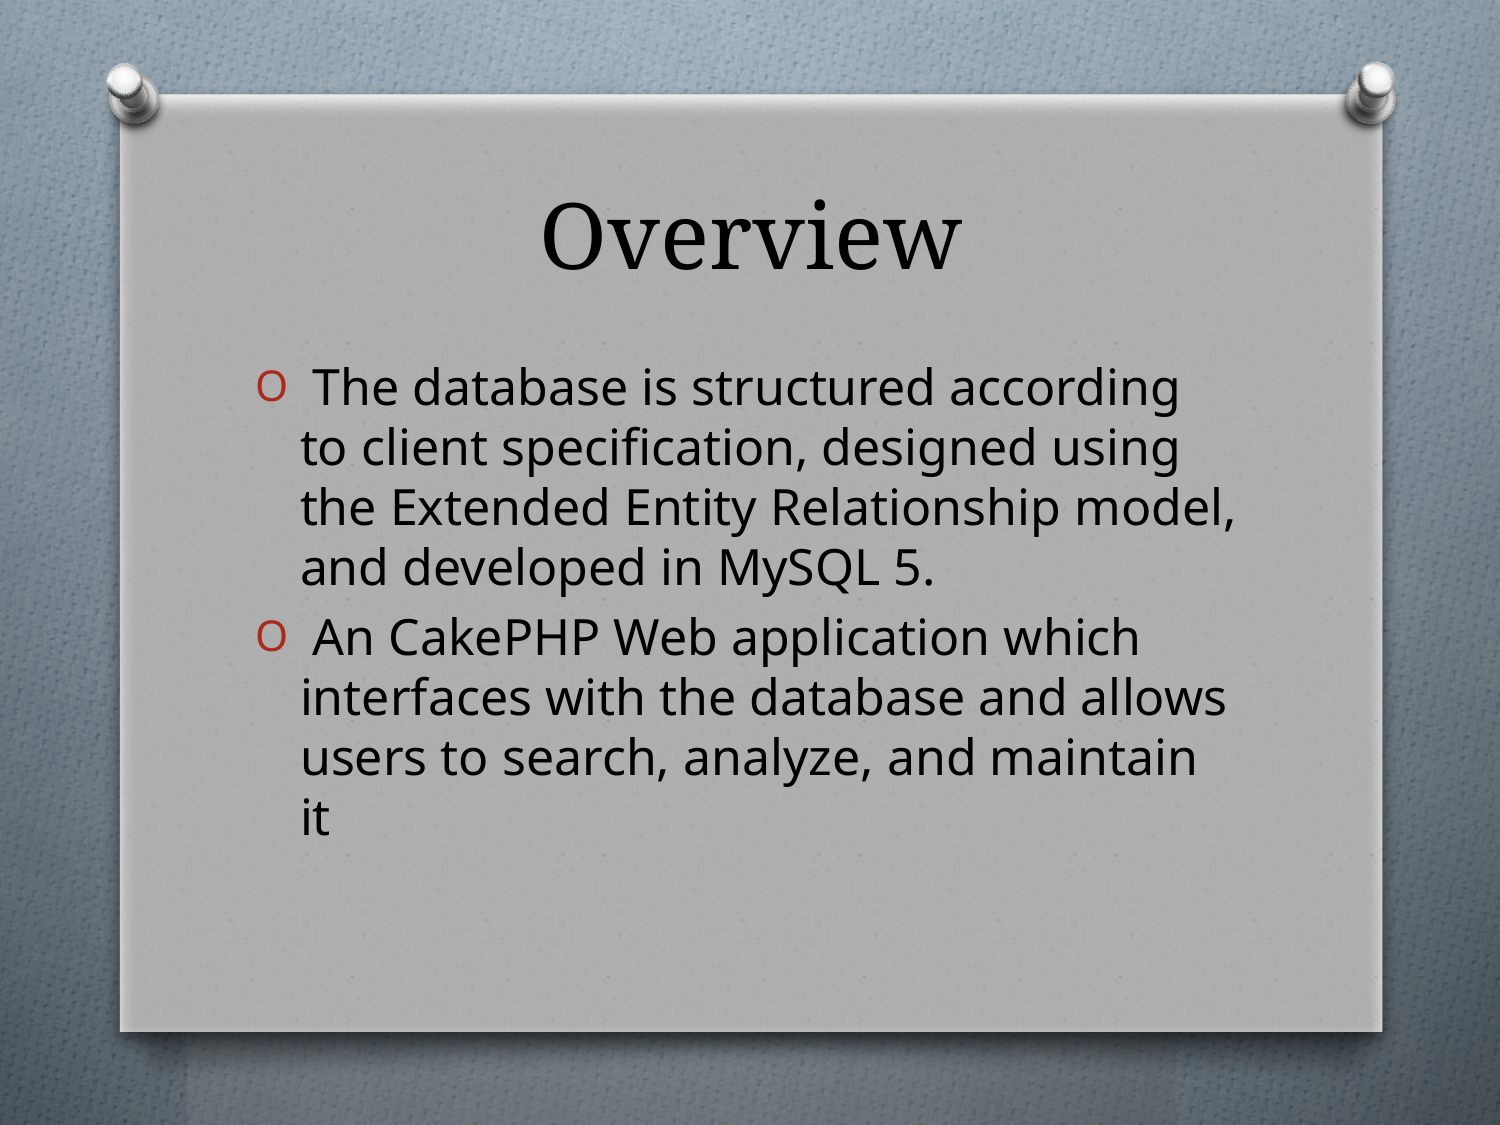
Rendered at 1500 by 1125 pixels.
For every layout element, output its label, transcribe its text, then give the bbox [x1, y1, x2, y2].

title Overview [179, 134, 1323, 332]
list The database is structured according to client specification, designed using the Extended Entity Relationship model, and developed in MySQL 5. An CakePHP Web application which interfaces with the database and allows users to search, analyze, and maintain it [240, 347, 1257, 939]
picture [75, 29, 198, 153]
picture [1317, 35, 1439, 156]
